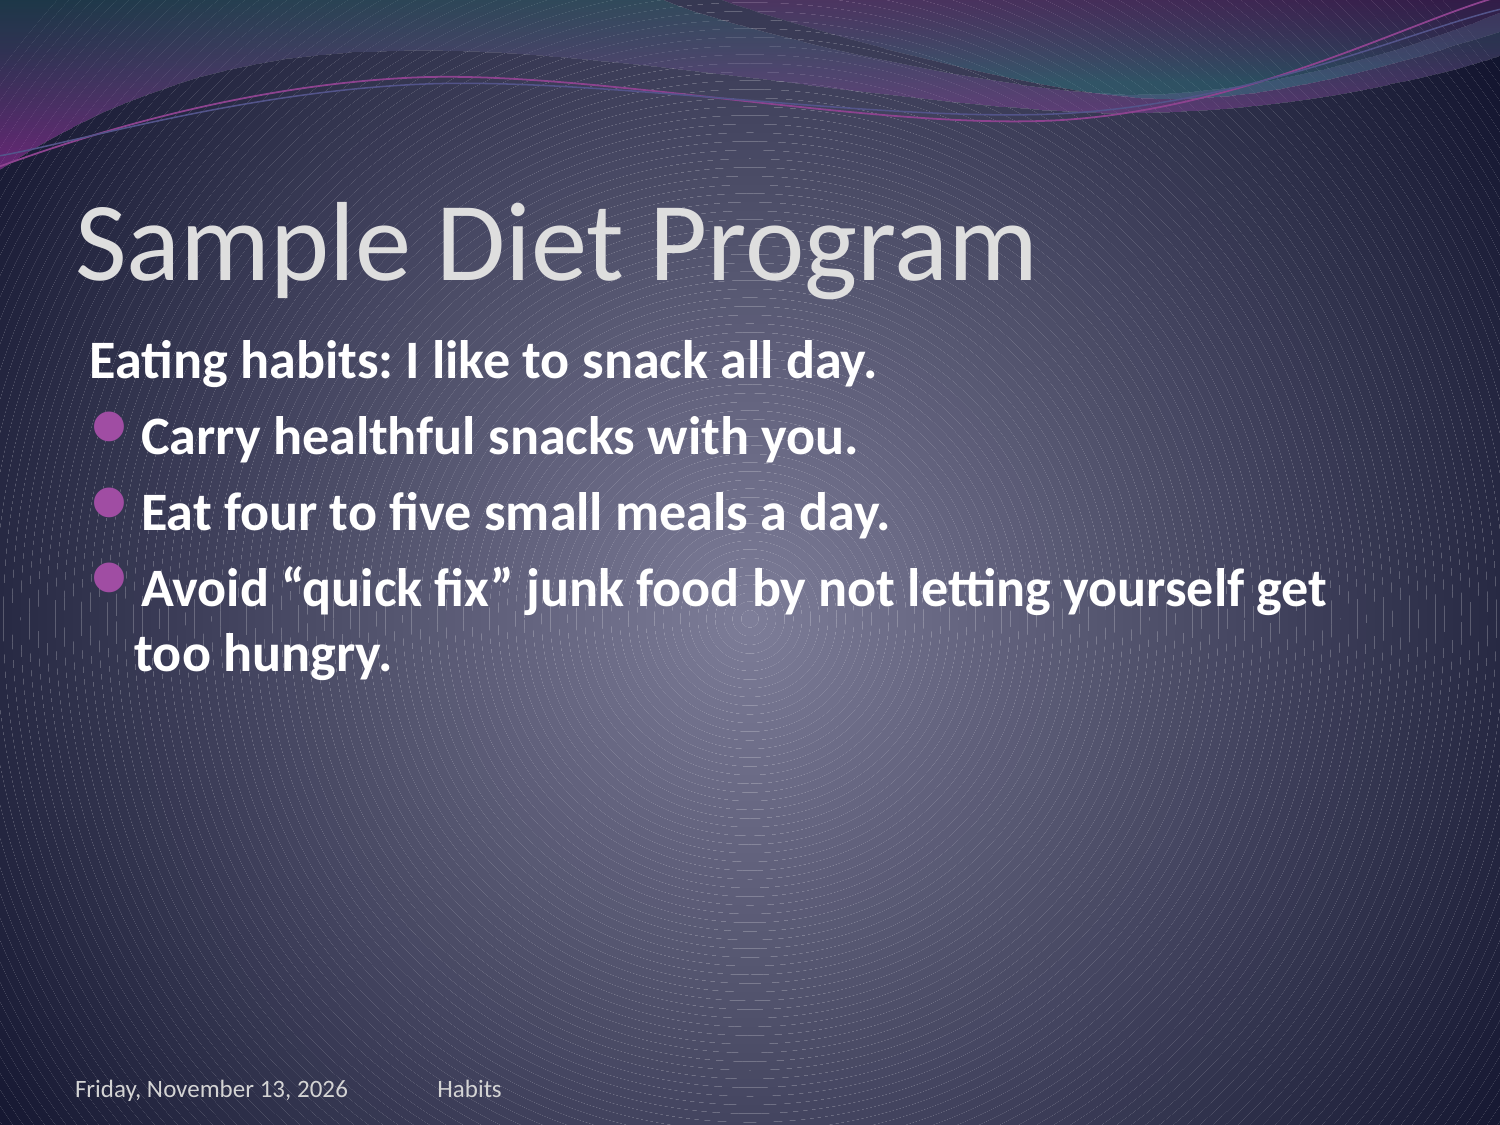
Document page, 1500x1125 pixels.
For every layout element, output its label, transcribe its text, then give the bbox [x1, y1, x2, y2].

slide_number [75, 1042, 425, 1103]
list Eating habits: I like to snack all day. Carry healthful snacks with you. Eat four to five small meals a day. Avoid “quick fix” junk food by not letting yourself get too hungry. [75, 317, 1425, 1038]
footer Habits [437, 1042, 988, 1103]
title Sample Diet Program [75, 115, 1425, 303]
